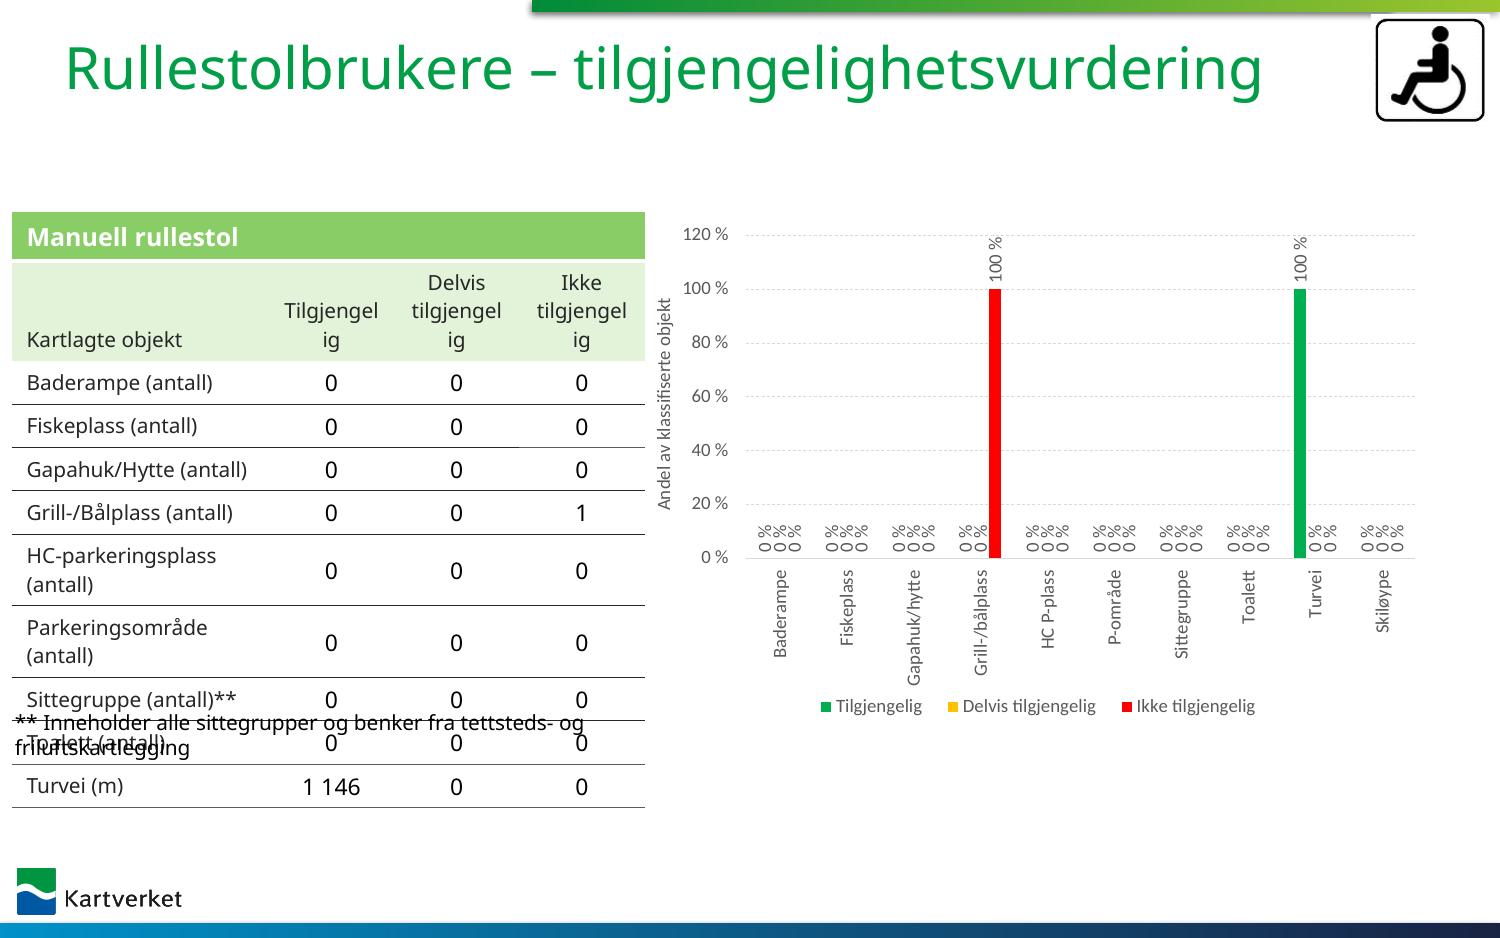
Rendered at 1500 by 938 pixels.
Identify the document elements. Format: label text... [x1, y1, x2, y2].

table_cell Baderampe (antall) [12, 361, 269, 404]
table_cell Parkeringsområde (antall) [12, 606, 269, 677]
table_cell 0 [394, 405, 519, 447]
table_cell 0 [519, 535, 638, 605]
text_box Rullestolbrukere – tilgjengelighetsvurdering [49, 12, 1372, 109]
picture [1371, 13, 1491, 127]
table_cell Turvei (m) [12, 768, 269, 807]
table_cell 0 [394, 361, 519, 404]
table_cell 0 [269, 606, 394, 677]
table_cell 0 [519, 448, 638, 490]
table_cell Fiskeplass (antall) [12, 405, 269, 447]
table_cell 0 [394, 491, 519, 534]
table_cell 0 [519, 768, 645, 807]
table_cell Ikke tilgjengelig [519, 263, 638, 361]
table_cell 0 [519, 606, 638, 677]
table_cell 0 [394, 678, 519, 702]
text_box ** Inneholder alle sittegrupper og benker fra tettsteds- og friluftskartlegging [0, 702, 745, 768]
table_cell HC-parkeringsplass (antall) [12, 535, 269, 605]
table_cell 0 [394, 535, 519, 605]
table_cell 0 [269, 405, 394, 447]
table_cell Grill-/Bålplass (antall) [12, 491, 269, 534]
table_cell 0 [394, 606, 519, 677]
table_cell 0 [394, 448, 519, 490]
table_cell 1 [519, 491, 638, 534]
table_header Manuell rullestol [12, 212, 645, 259]
table_cell 0 [269, 361, 394, 404]
table_cell 0 [269, 535, 394, 605]
table_cell Kartlagte objekt [12, 263, 269, 361]
table_cell 0 [394, 768, 519, 807]
table_cell 1 146 [269, 768, 394, 807]
table_cell Gapahuk/Hytte (antall) [12, 448, 269, 490]
table_cell 0 [269, 491, 394, 534]
table_cell 0 [519, 678, 638, 702]
table_cell 0 [269, 448, 394, 490]
table_cell Sittegruppe (antall)** [12, 678, 269, 702]
table_cell 0 [519, 361, 638, 404]
table_cell Tilgjengelig [269, 263, 394, 361]
table_cell Delvis tilgjengelig [394, 263, 519, 361]
table_cell 0 [269, 678, 394, 702]
table_cell 0 [519, 405, 638, 447]
picture [643, 218, 1427, 728]
